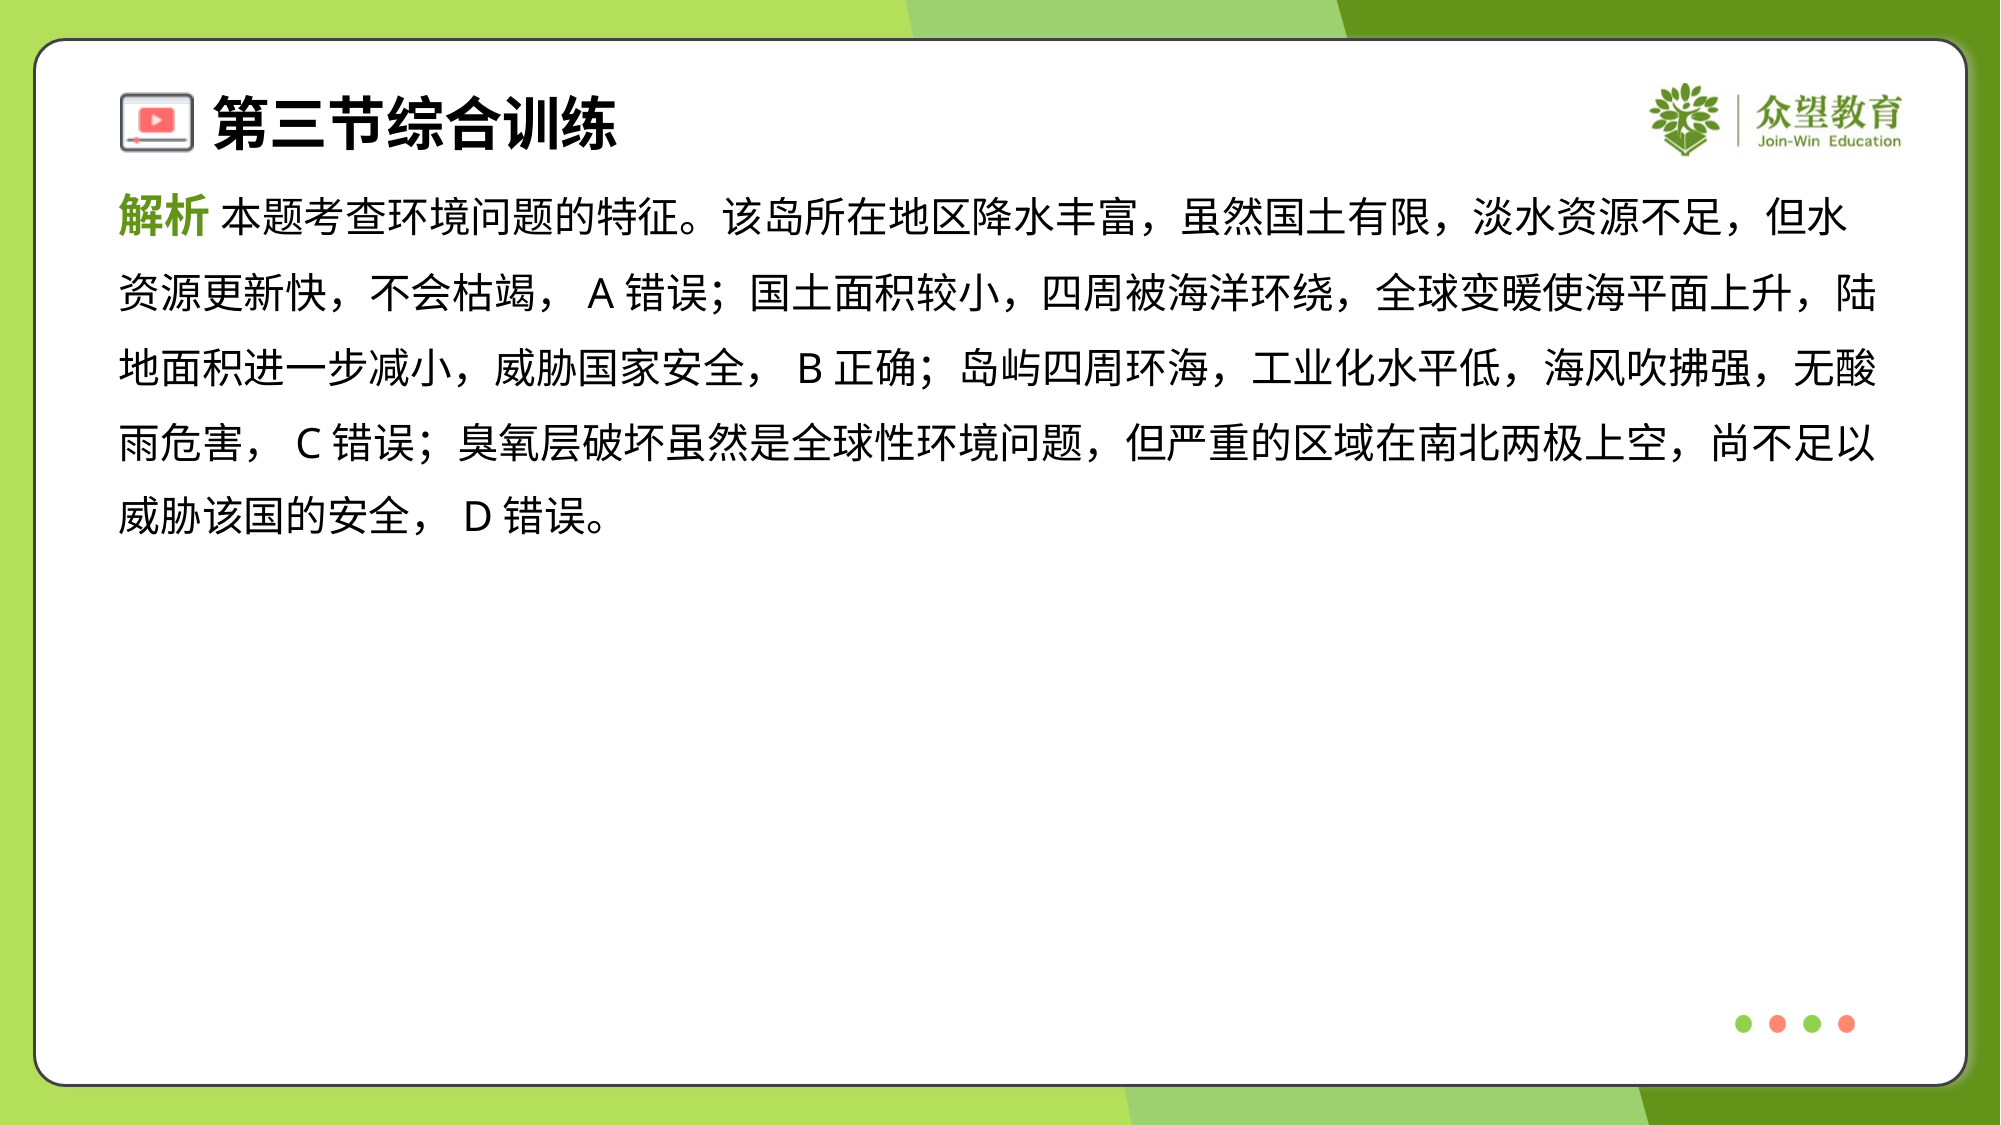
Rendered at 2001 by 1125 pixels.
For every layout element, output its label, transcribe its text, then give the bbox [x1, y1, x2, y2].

text_box 解析 本题考查环境问题的特征。该岛所在地区降水丰富，虽然国土有限，淡水资源不足，但水 资源更新快，不会枯竭，A错误；国土面积较小，四周被海洋环绕，全球变暖使海平面上升，陆 地面积进一步减小，威胁国家安全，B正确；岛屿四周环海，工业化水平低，海风吹拂强，无酸 雨危害，C错误；臭氧层破坏虽然是全球性环境问题，但严重的区域在南北两极上空，尚不足以 威胁该国的安全，D错误。 [118, 164, 1883, 533]
picture [0, 0, 2000, 1125]
